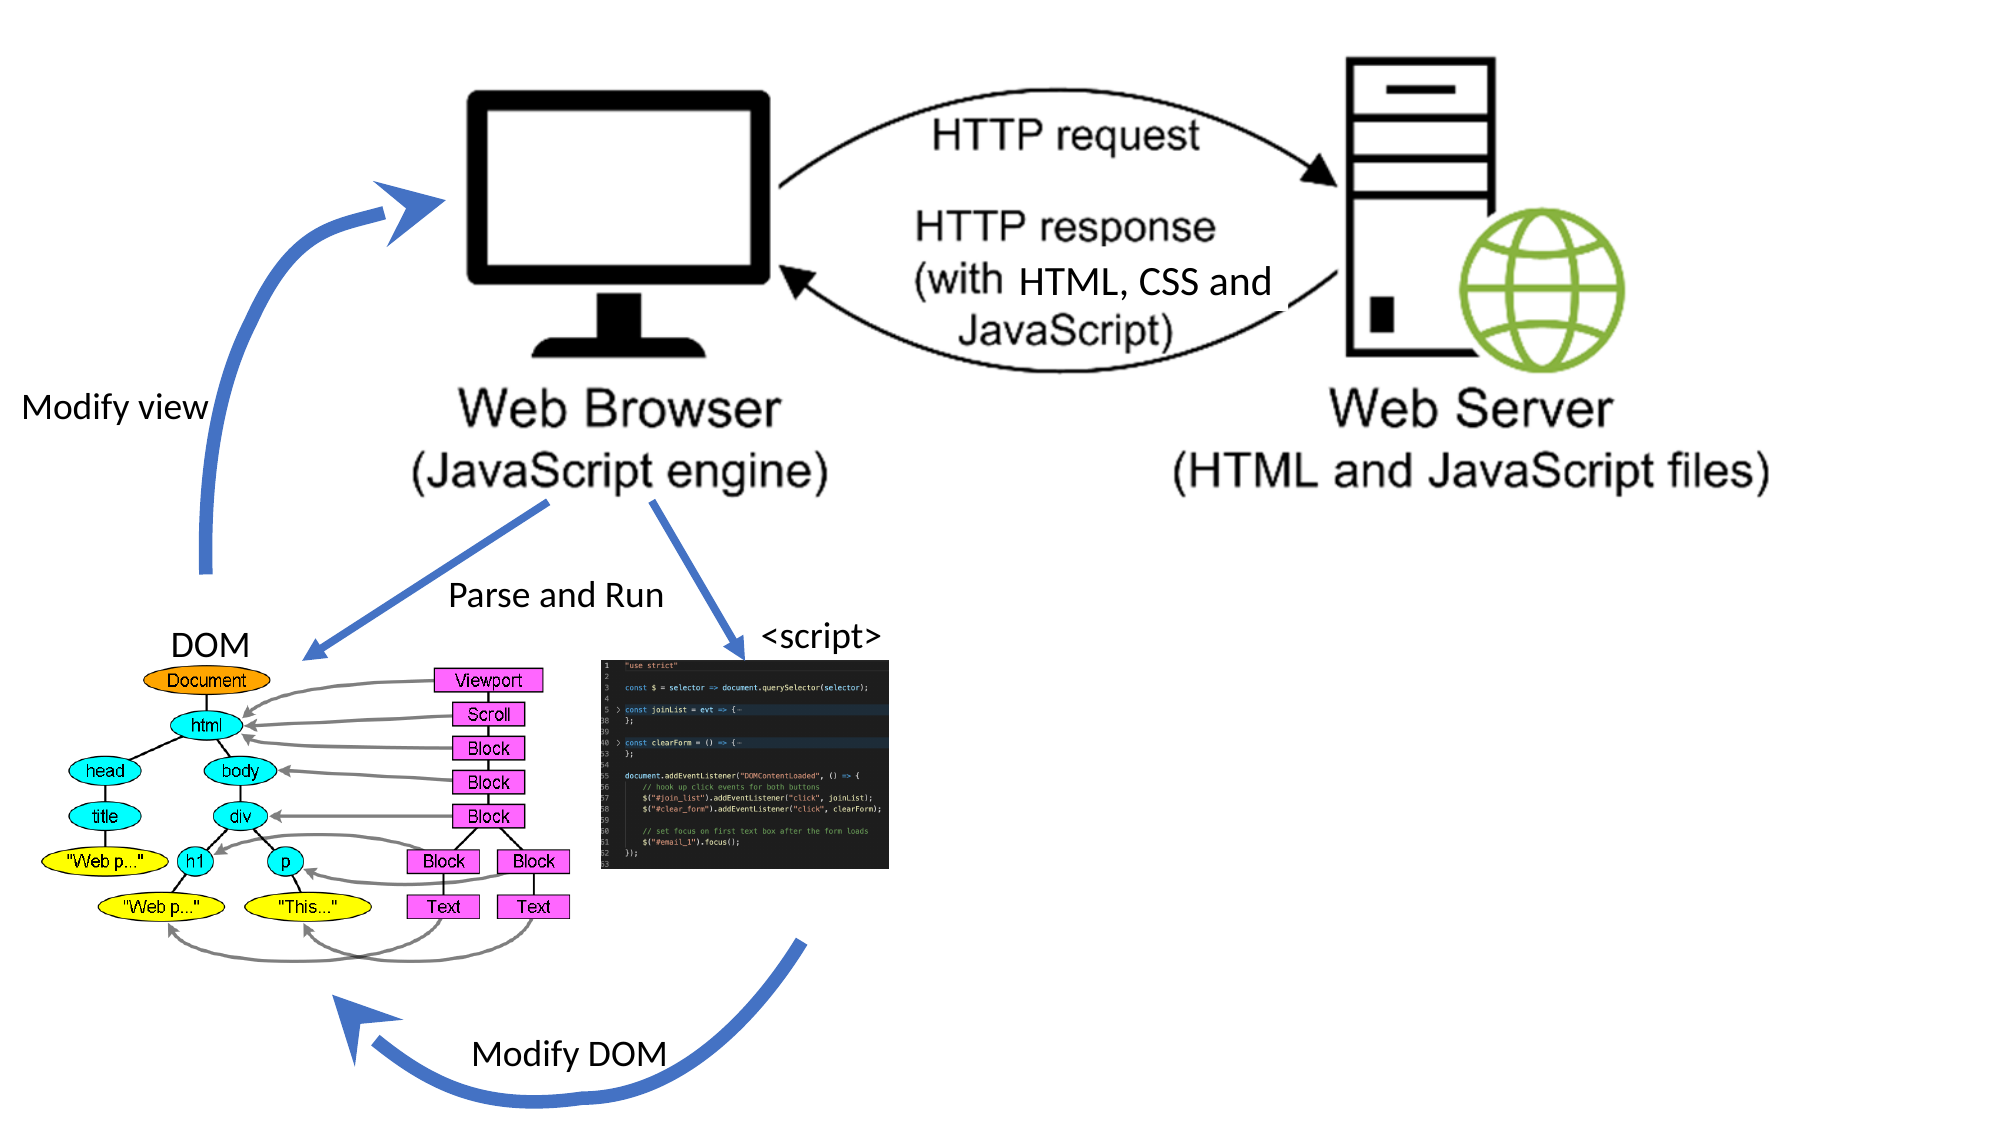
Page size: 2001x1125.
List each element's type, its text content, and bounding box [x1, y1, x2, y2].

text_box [4, 143, 372, 583]
text_box Modify DOM [456, 1021, 684, 1082]
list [601, 660, 889, 869]
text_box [302, 501, 549, 661]
text_box DOM [156, 612, 266, 660]
picture [409, 48, 1770, 502]
picture [21, 660, 584, 966]
text_box Parse and Run [549, 562, 651, 623]
text_box [332, 940, 803, 1103]
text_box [651, 500, 746, 661]
text_box <script> [746, 603, 898, 664]
